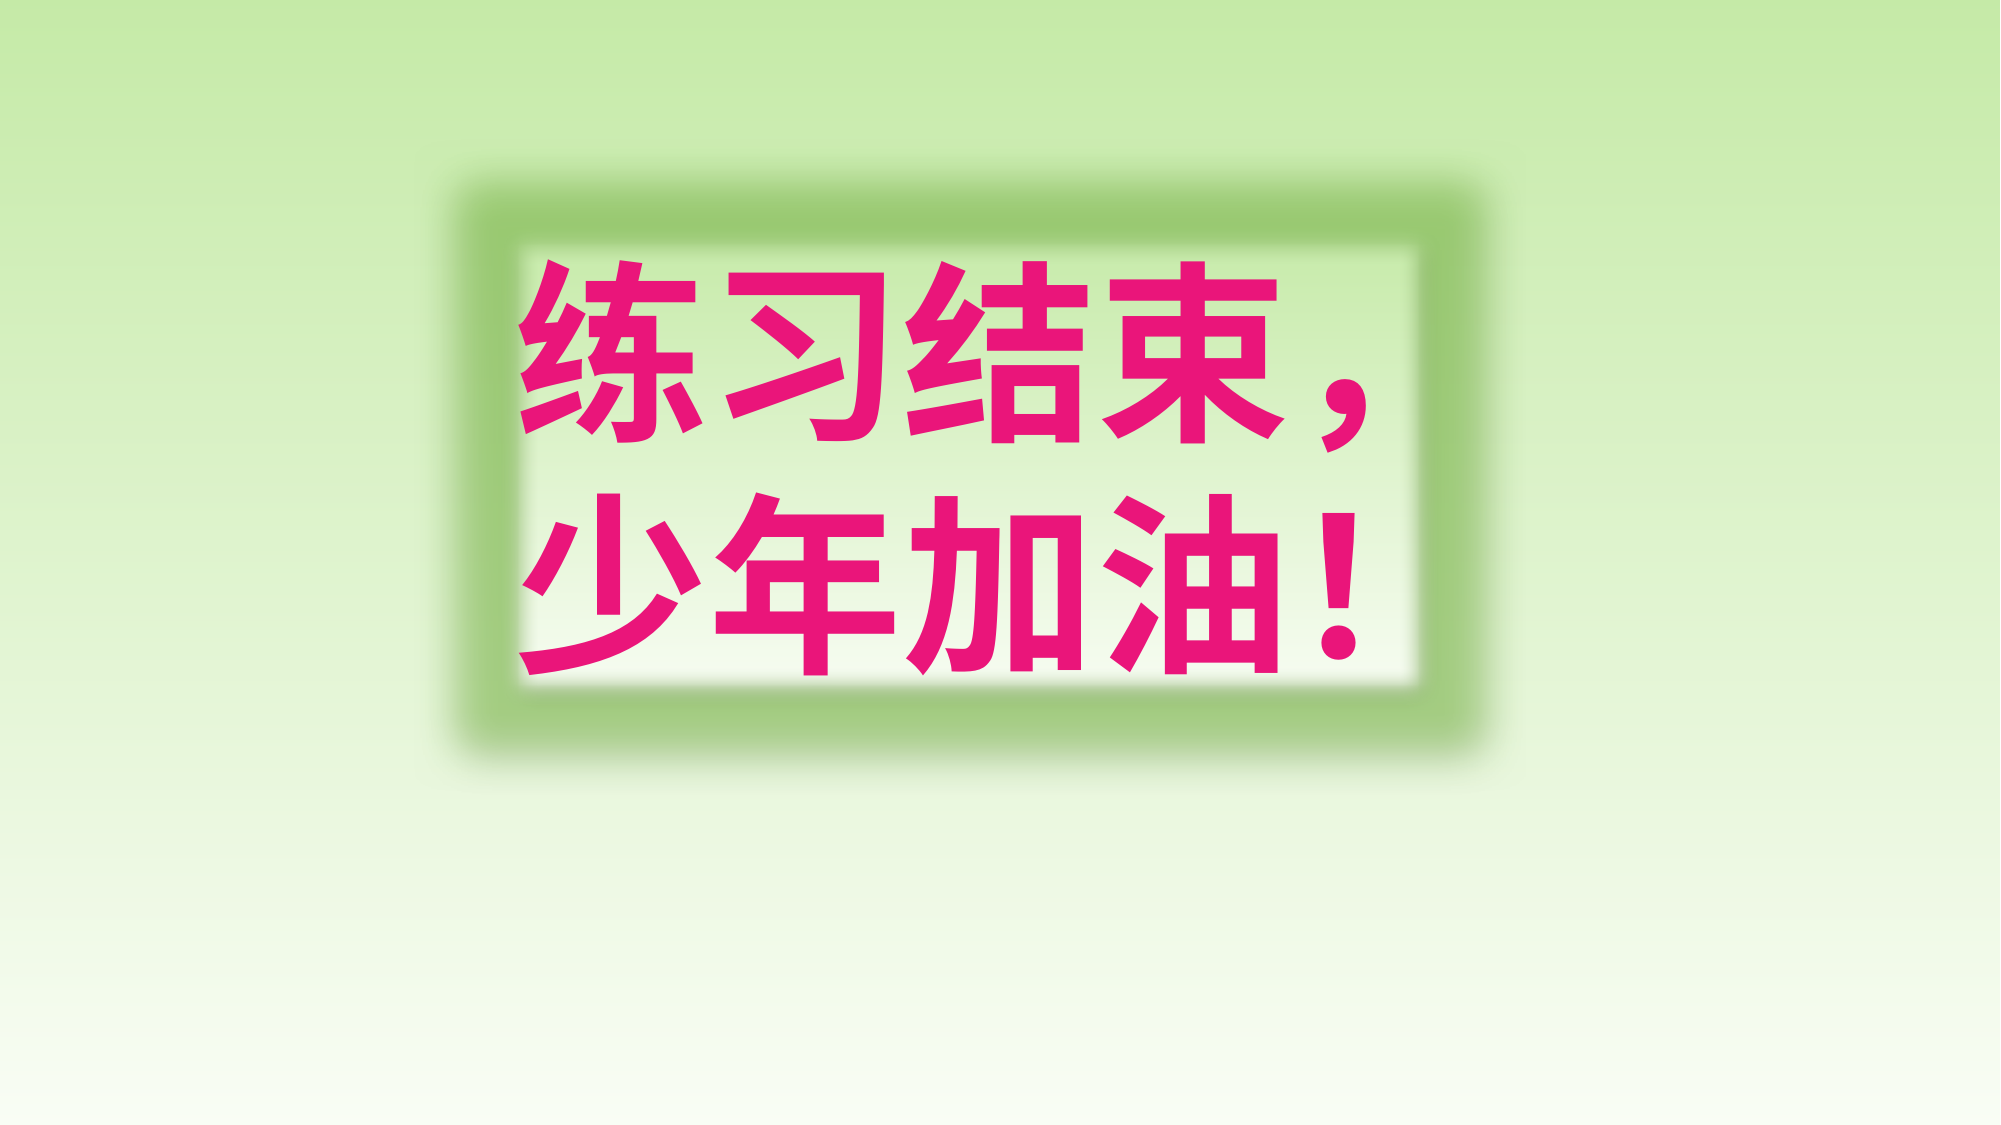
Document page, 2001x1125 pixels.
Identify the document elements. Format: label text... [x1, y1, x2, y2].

text_box 练习结束， 少年加油！ [535, 260, 1404, 672]
